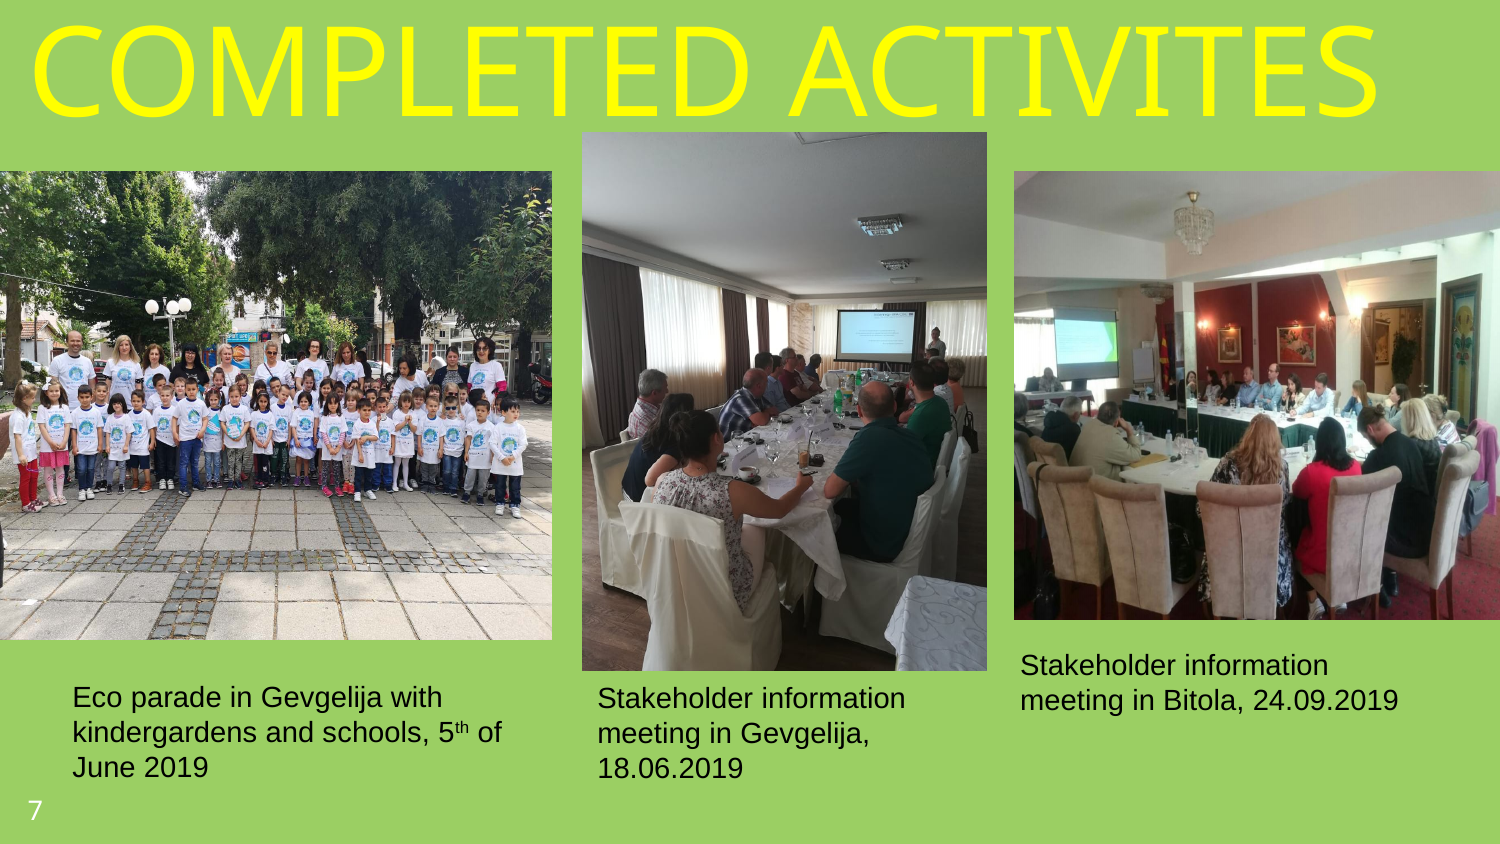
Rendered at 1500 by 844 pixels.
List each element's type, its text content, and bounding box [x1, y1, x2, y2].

picture [0, 171, 552, 640]
text_box COMPLETED ACTIVITES [12, 14, 1500, 157]
text_box Eco parade in Gevgelija with kindergardens and schools, 5th of June 2019 [57, 671, 526, 791]
picture [1014, 171, 1500, 620]
picture [582, 132, 987, 672]
text_box Stakeholder information meeting in Gevgelija, 18.06.2019 [582, 671, 1017, 792]
text_box Stakeholder information meeting in Bitola, 24.09.2019 [1005, 639, 1440, 724]
slide_number 7 [12, 779, 103, 844]
